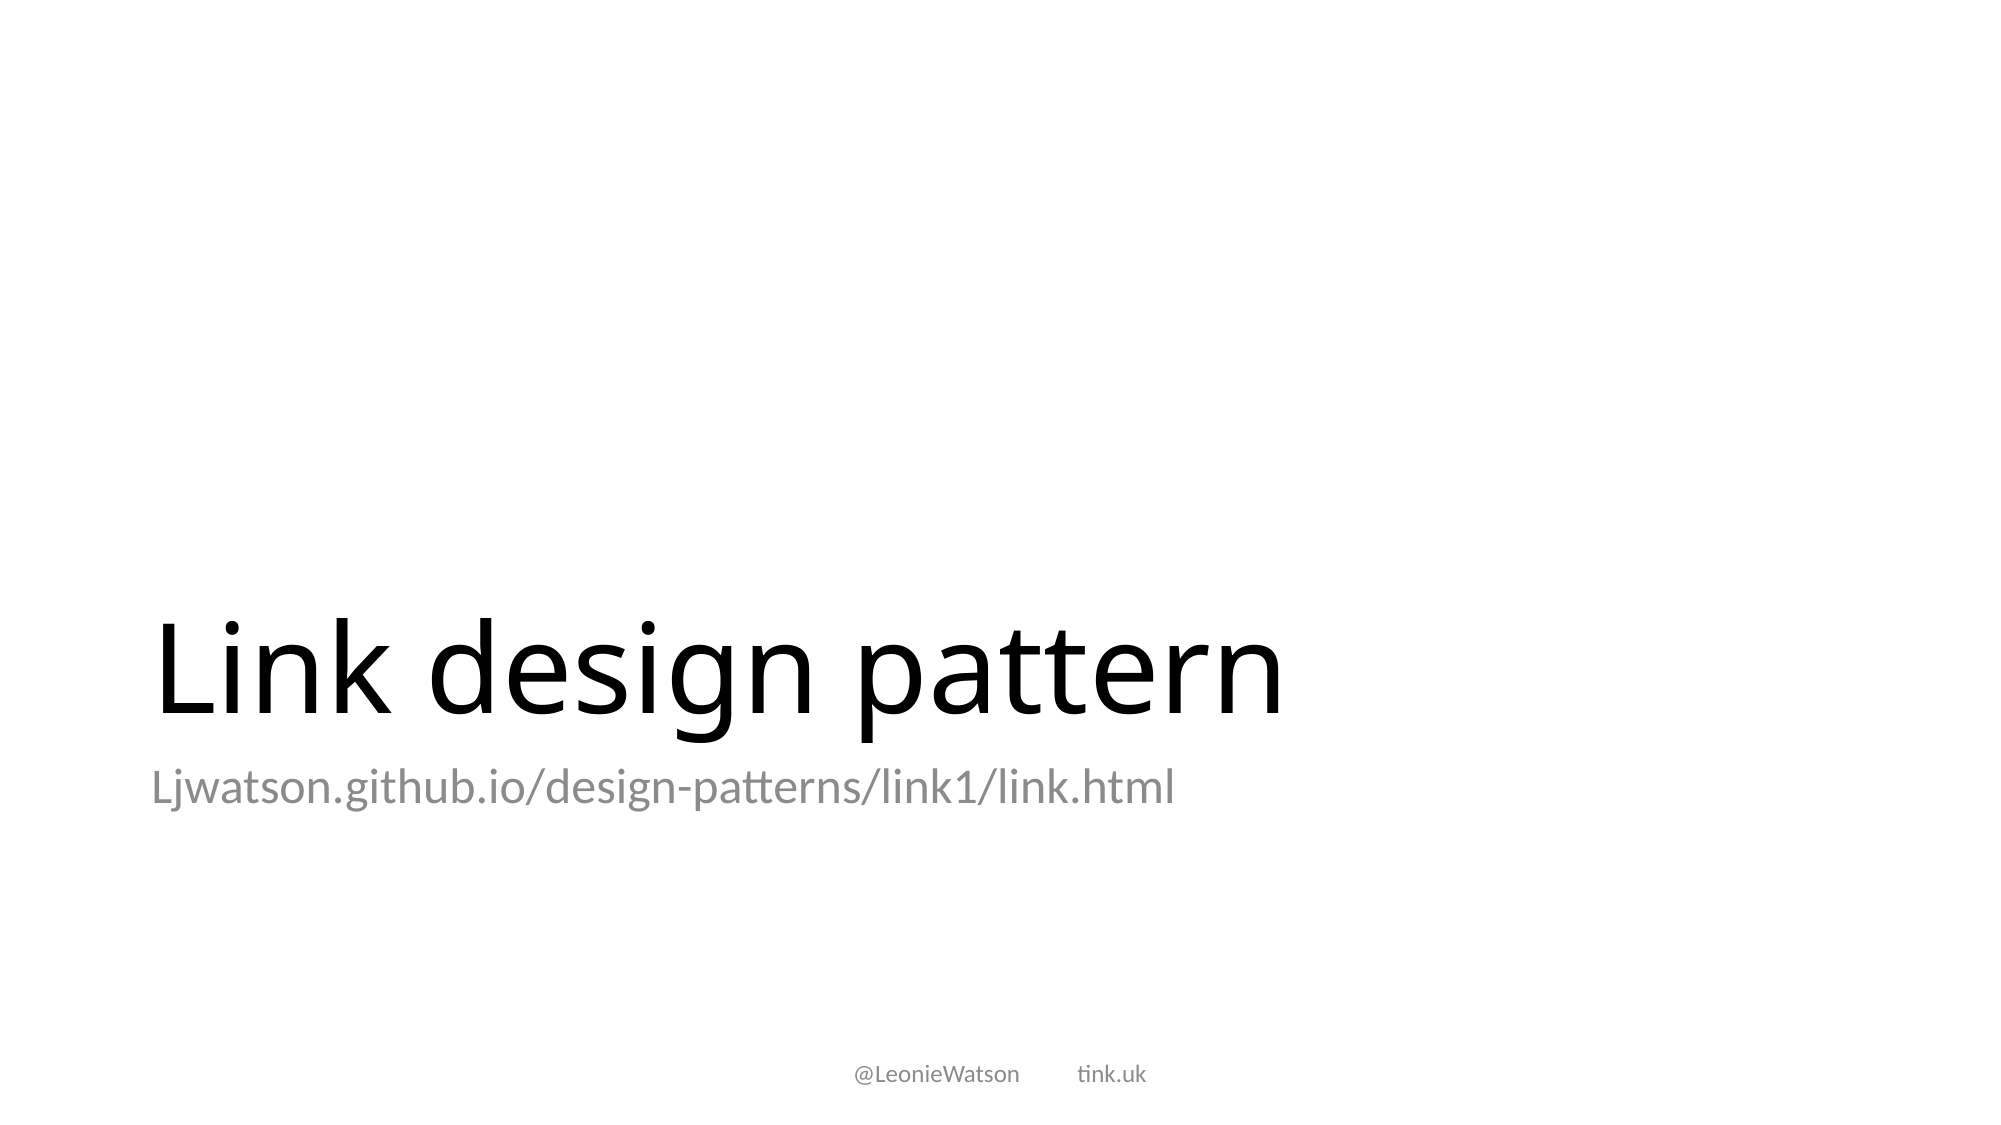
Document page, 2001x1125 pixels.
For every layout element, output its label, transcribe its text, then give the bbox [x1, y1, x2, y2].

footer @LeonieWatson tink.uk [662, 1042, 1338, 1103]
title Link design pattern [136, 280, 1862, 749]
list Ljwatson.github.io/design-patterns/link1/link.html [136, 752, 1862, 999]
